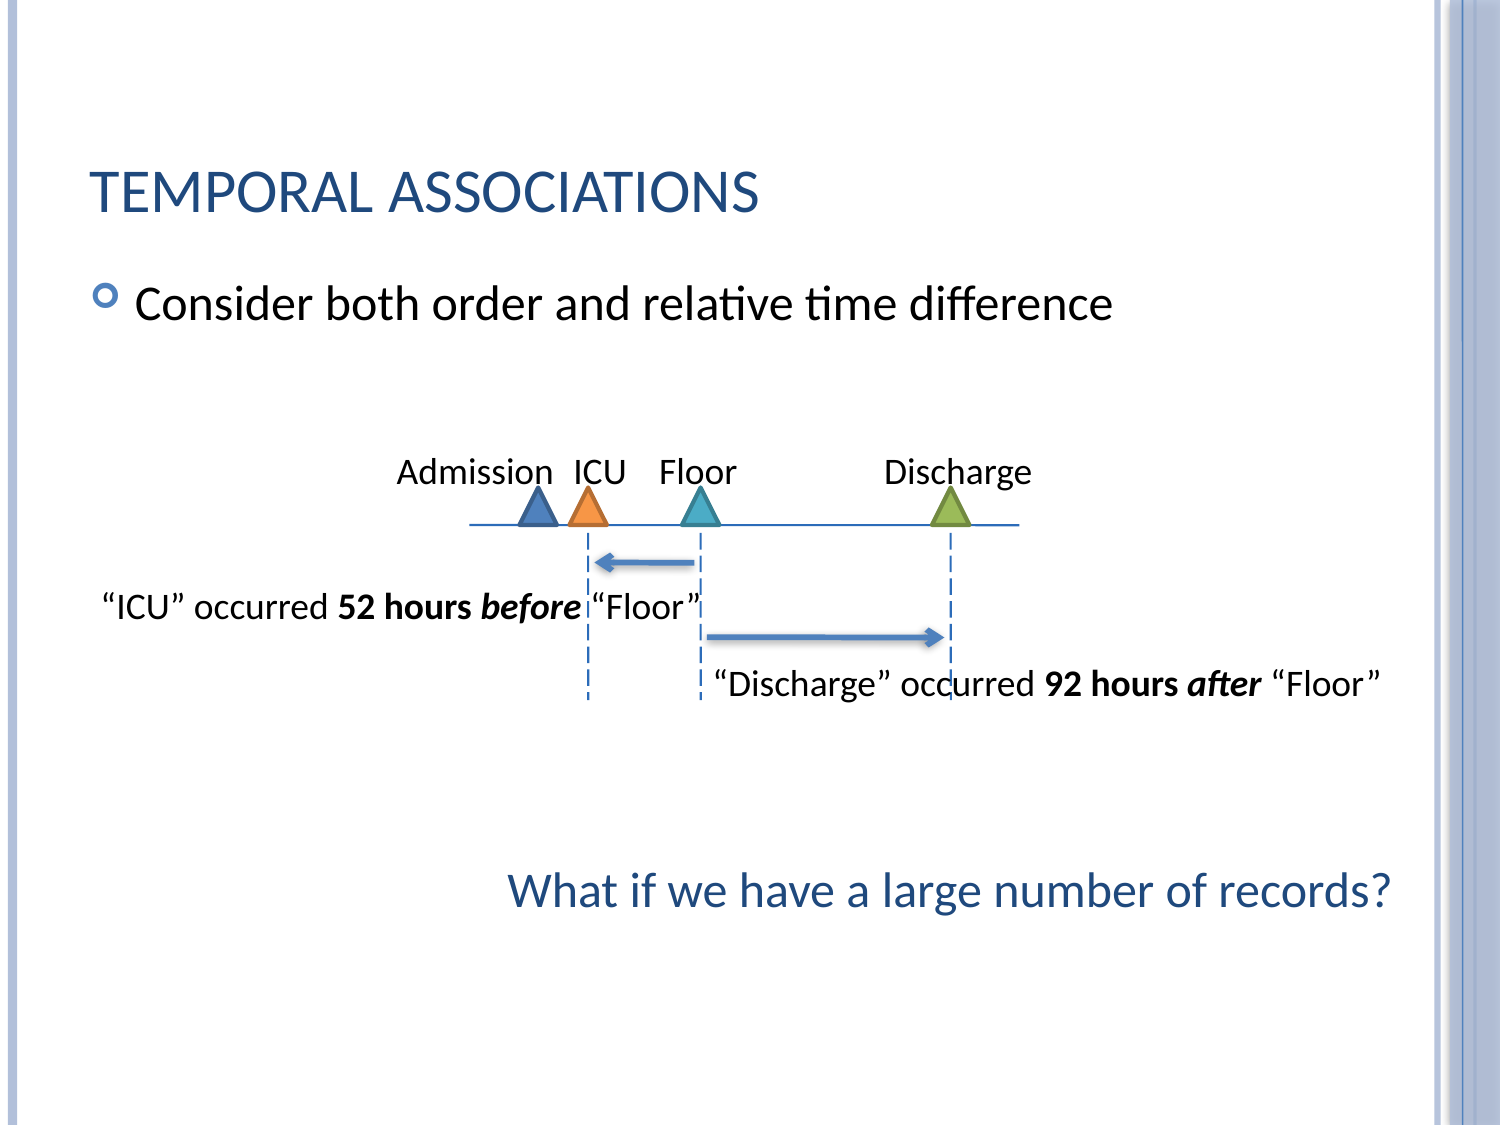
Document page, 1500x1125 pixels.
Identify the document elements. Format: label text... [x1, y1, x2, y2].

text_box [931, 500, 970, 521]
text_box What if we have a large number of records? [492, 849, 1408, 925]
list Consider both order and relative time difference [75, 262, 1300, 1062]
text_box [519, 500, 558, 521]
text_box Discharge [869, 439, 1059, 500]
text_box Admission [381, 439, 558, 500]
text_box [569, 500, 608, 521]
text_box “Discharge” occurred 92 hours after “Floor” [697, 651, 1397, 712]
text_box Floor [644, 439, 834, 500]
title Temporal Associations [75, 45, 1300, 233]
text_box [681, 500, 720, 521]
text_box “ICU” occurred 52 hours before “Floor” [85, 574, 717, 635]
text_box ICU [558, 439, 644, 500]
